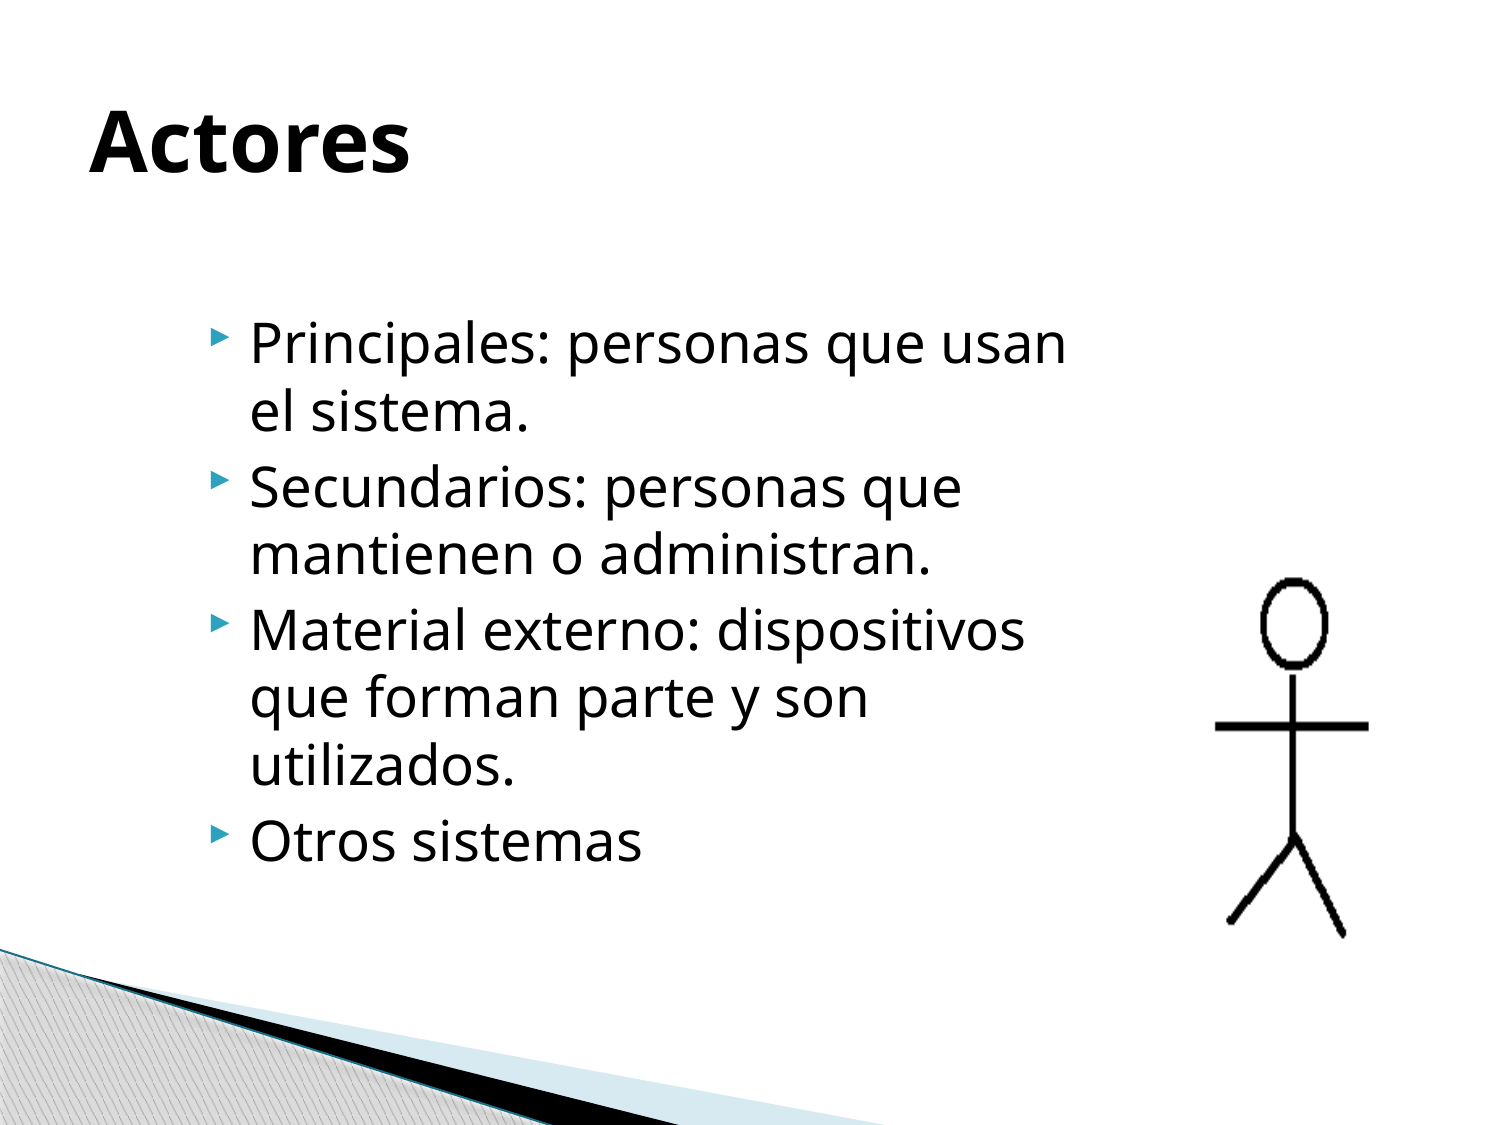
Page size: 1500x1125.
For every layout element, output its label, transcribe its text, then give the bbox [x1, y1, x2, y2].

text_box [1174, 549, 1390, 976]
list Principales: personas que usan el sistema. Secundarios: personas que mantienen o administran. Material externo: dispositivos que forman parte y son utilizados. Otros sistemas [174, 299, 1100, 1000]
title Actores [75, 45, 1425, 233]
